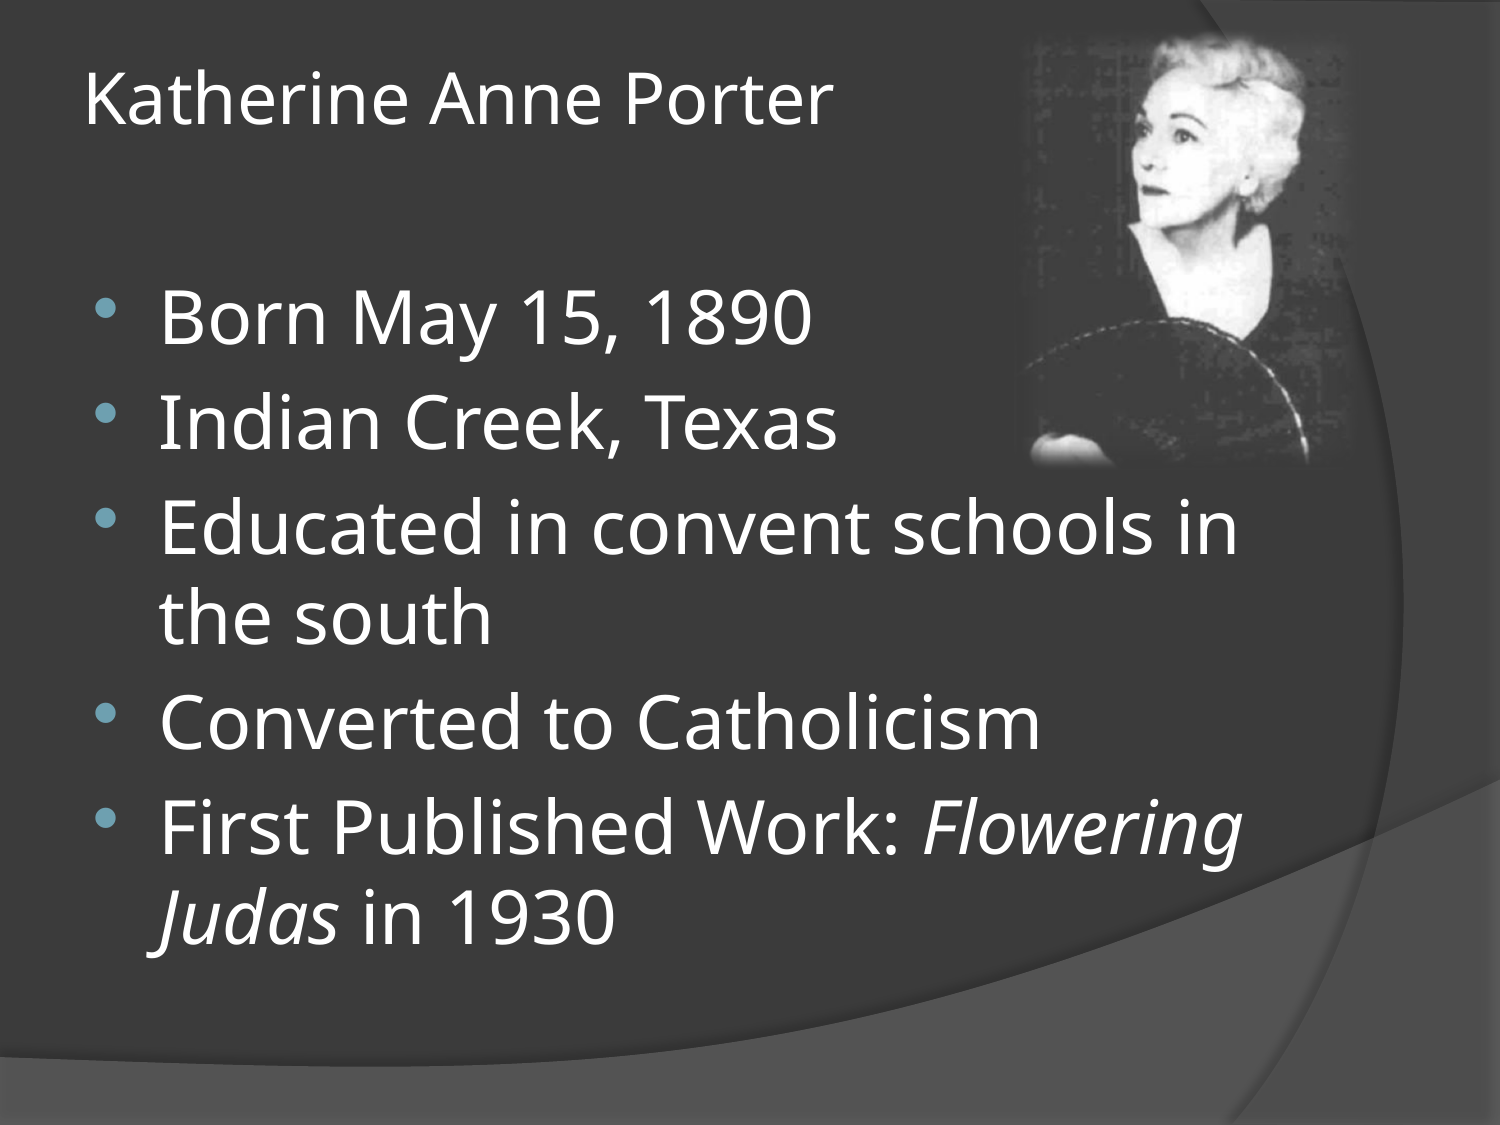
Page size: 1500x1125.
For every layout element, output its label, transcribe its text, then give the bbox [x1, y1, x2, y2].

list Born May 15, 1890 Indian Creek, Texas Educated in convent schools in the south Converted to Catholicism First Published Work: Flowering Judas in 1930 [75, 262, 1300, 1005]
title Katherine Anne Porter [75, 45, 1003, 233]
picture [1012, 24, 1363, 473]
